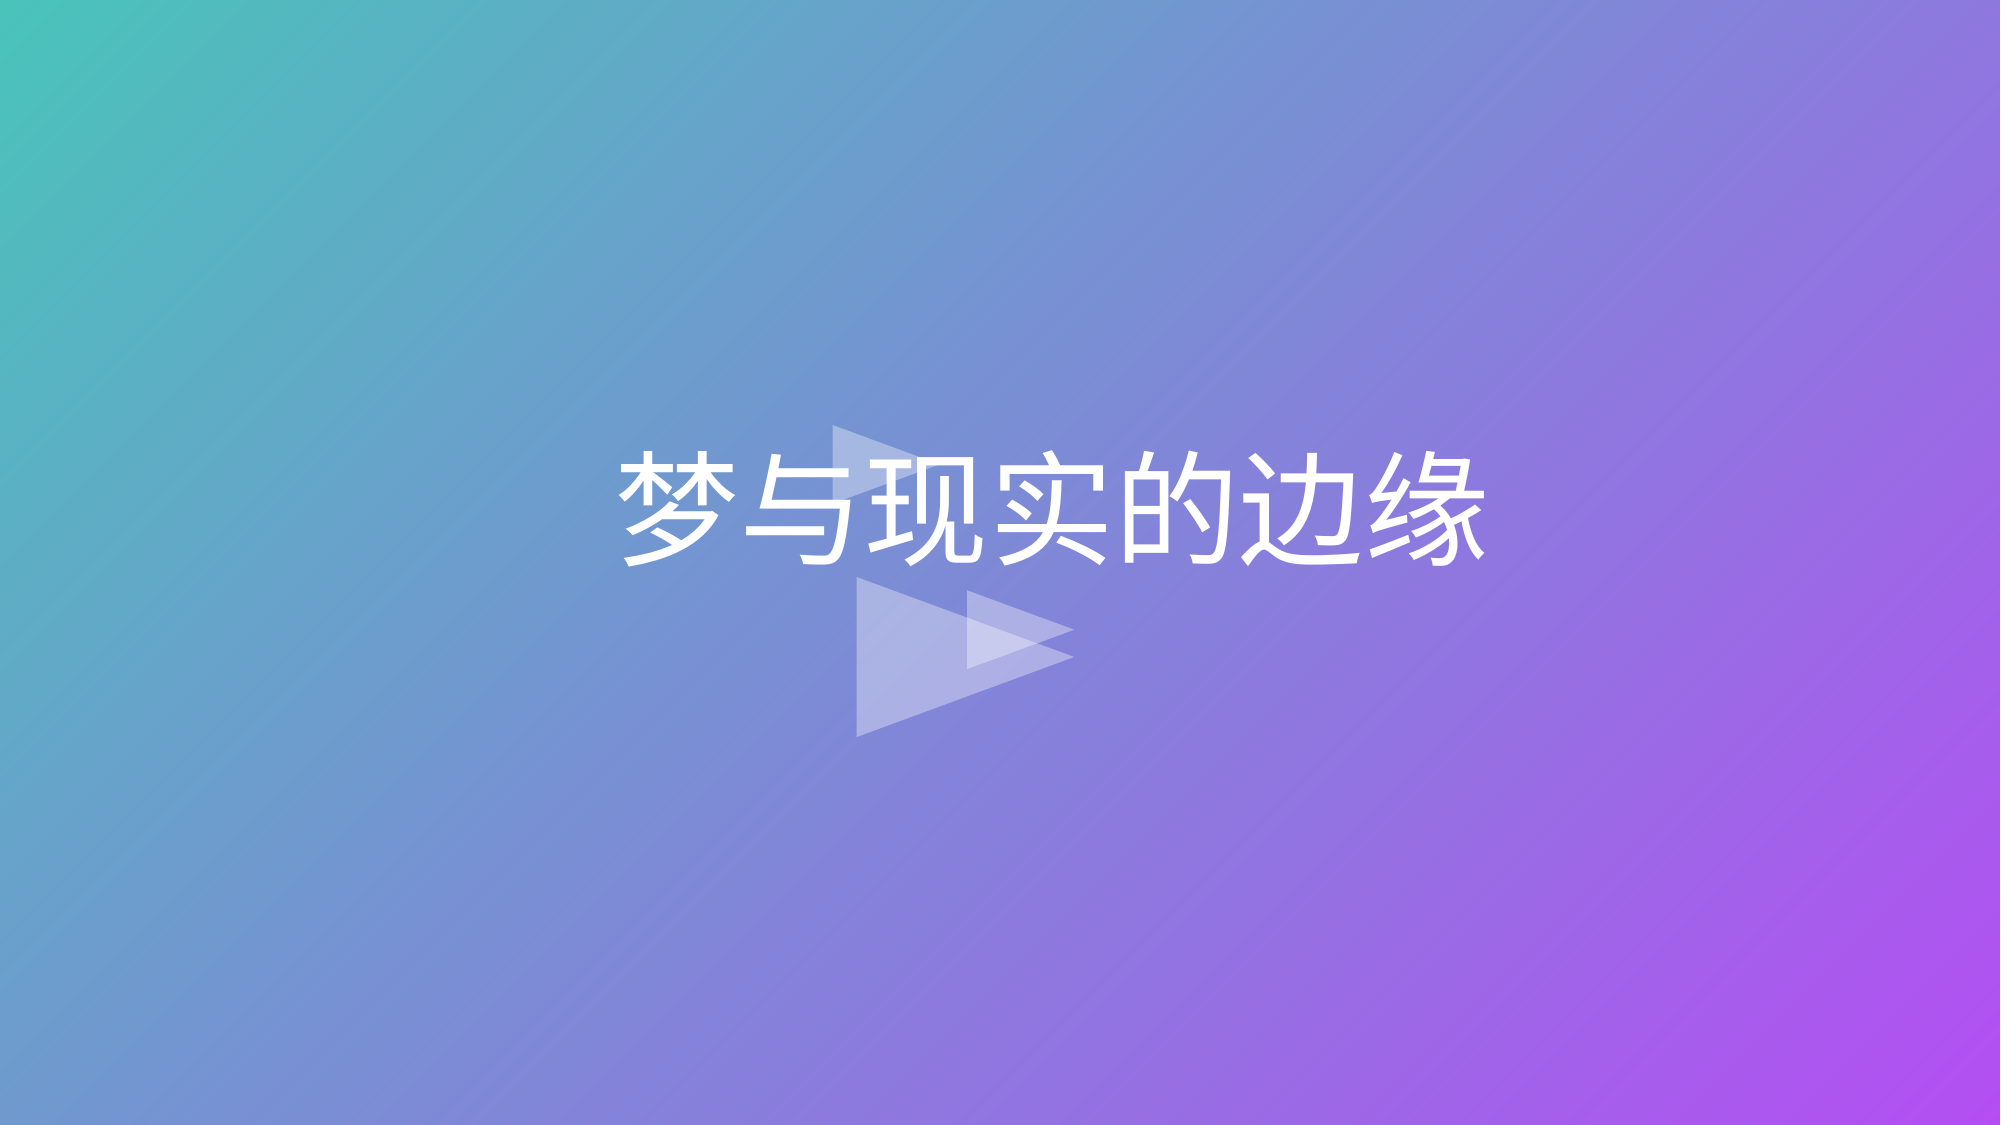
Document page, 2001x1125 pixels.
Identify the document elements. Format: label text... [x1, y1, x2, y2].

text_box 梦与现实的边缘 [599, 423, 1505, 589]
text_box [855, 589, 1078, 739]
text_box [966, 589, 1078, 671]
